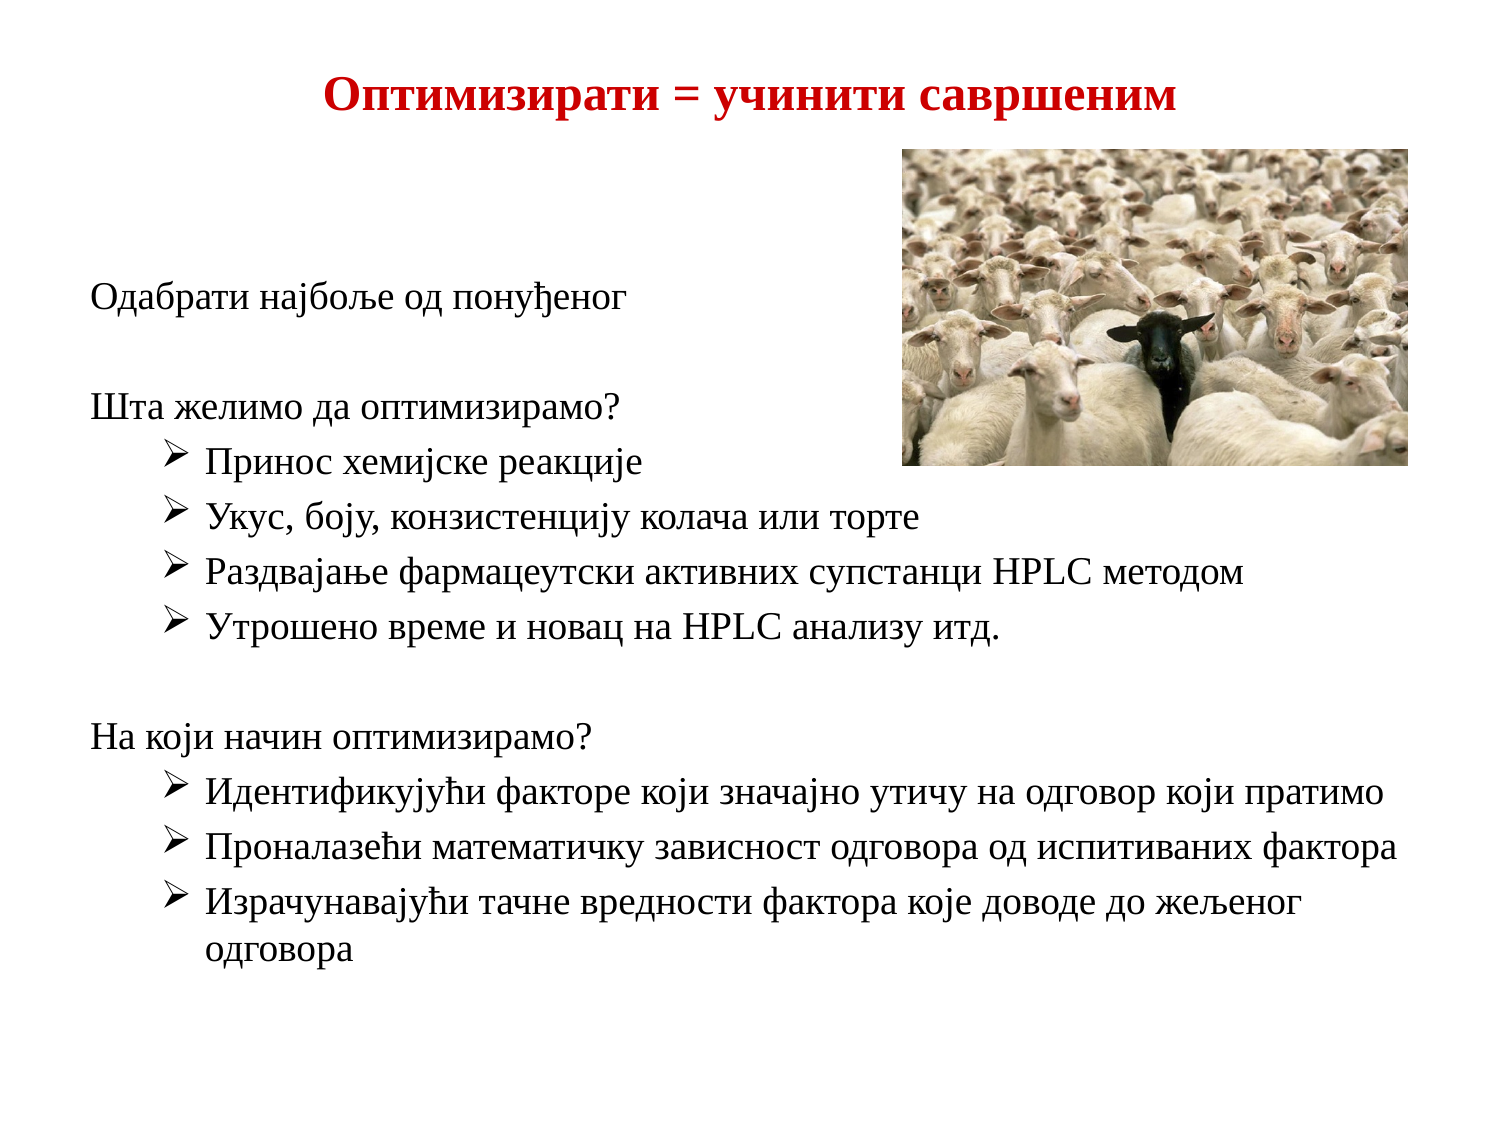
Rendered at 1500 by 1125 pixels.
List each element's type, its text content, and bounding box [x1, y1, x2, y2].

list Одабрати најбоље од понуђеног Шта желимо да оптимизирамо? Принос хемијске реакције Укус, боју, конзистенцију колача или торте Раздвајање фармацеутски активних супстанци HPLC методом Утрошено време и новац на HPLC анализу итд. На који начин оптимизирамо? Идентификујући факторе који значајно утичу на одговор који пратимо Проналазећи математичку зависност одговора од испитиваних фактора Израчунавајући тачне вредности фактора које доводе до жељеног одговора [75, 262, 1425, 1005]
picture [902, 149, 1408, 466]
title Оптимизирати = учинити савршеним [75, 12, 1425, 168]
